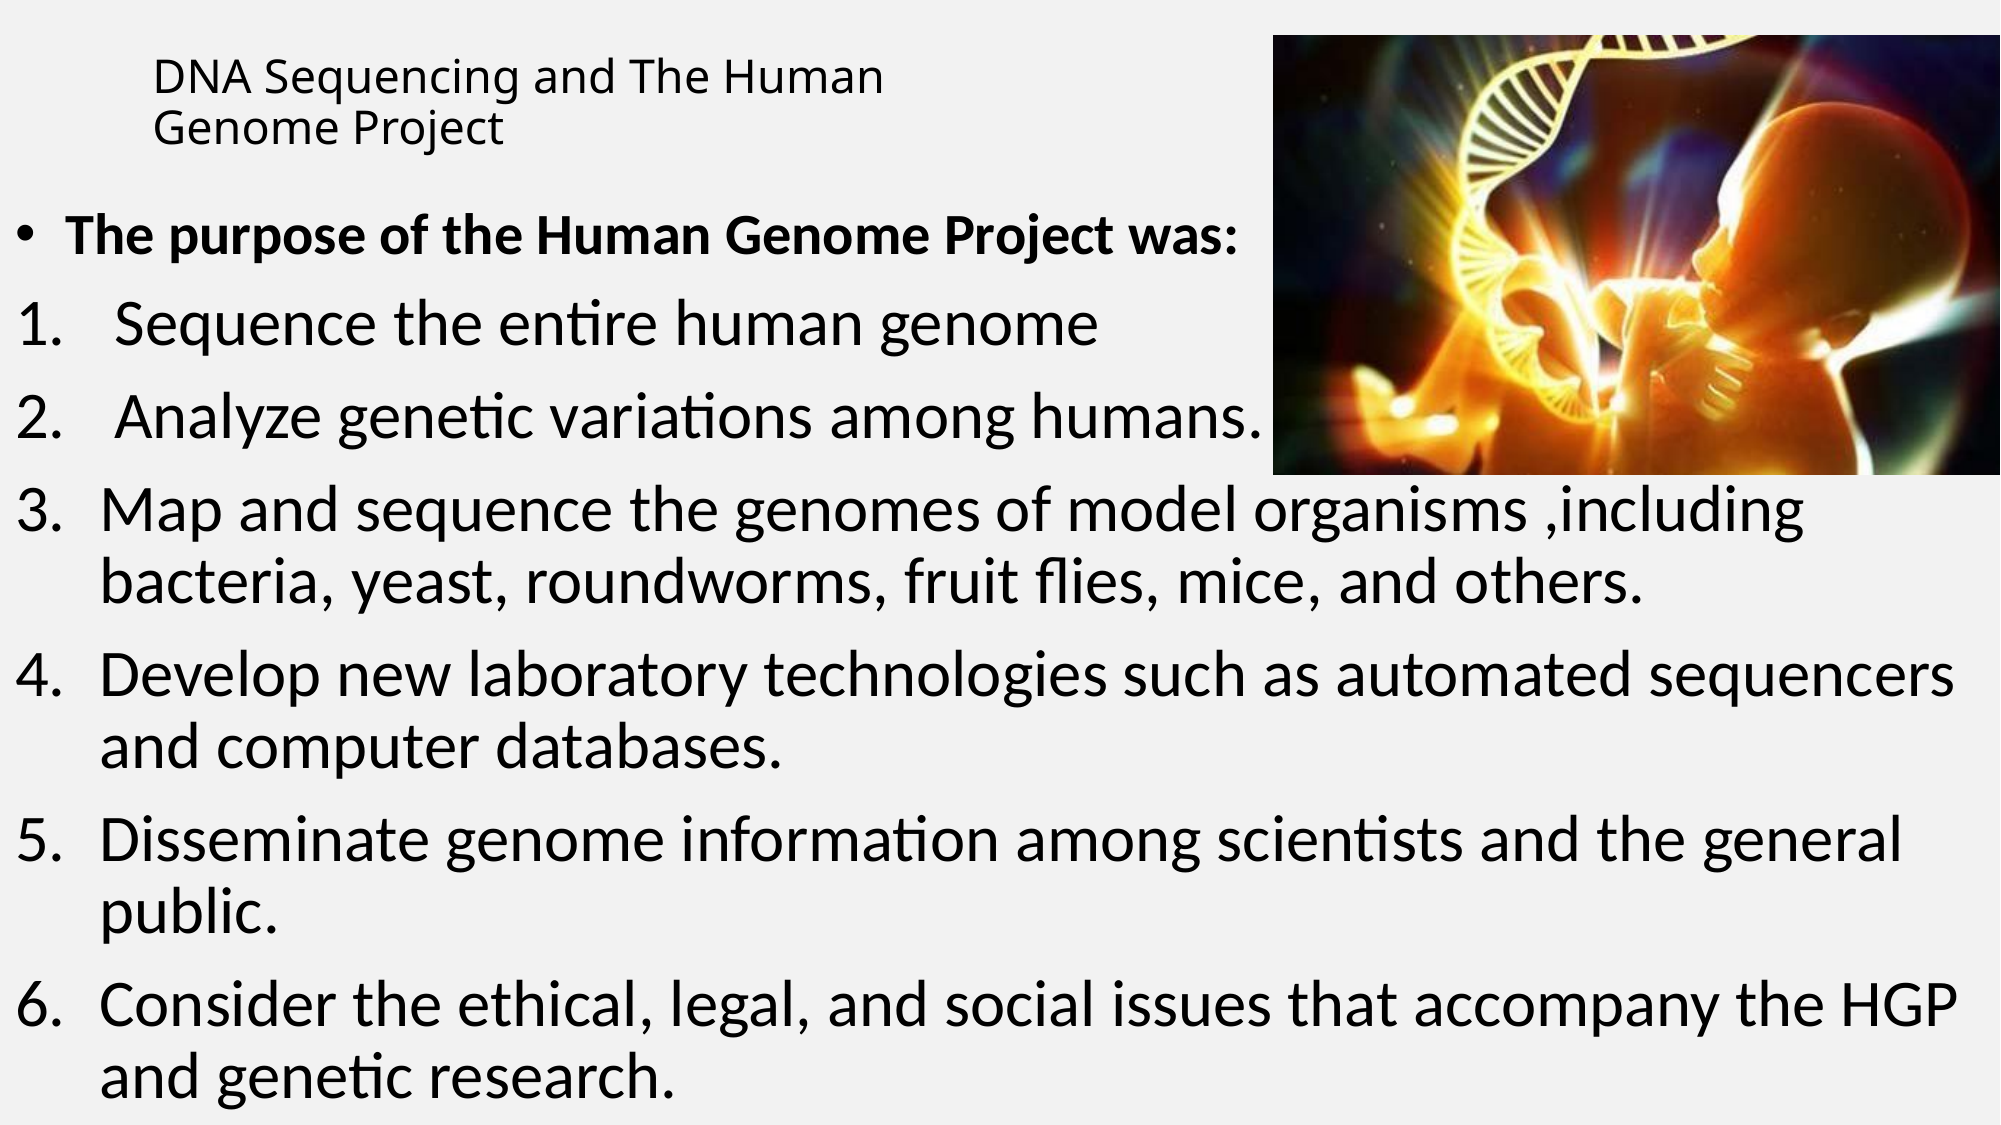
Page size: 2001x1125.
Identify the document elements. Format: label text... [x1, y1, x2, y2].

title DNA Sequencing and The Human Genome Project [137, 45, 1024, 162]
picture [1273, 35, 2000, 475]
list The purpose of the Human Genome Project was: Sequence the entire human genome Analyze genetic variations among humans. Map and sequence the genomes of model organisms ,including bacteria, yeast, roundworms, fruit flies, mice, and others. Develop new laboratory technologies such as automated sequencers and computer databases. Disseminate genome information among scientists and the general public. Consider the ethical, legal, and social issues that accompany the HGP and genetic research. [0, 196, 2000, 1125]
